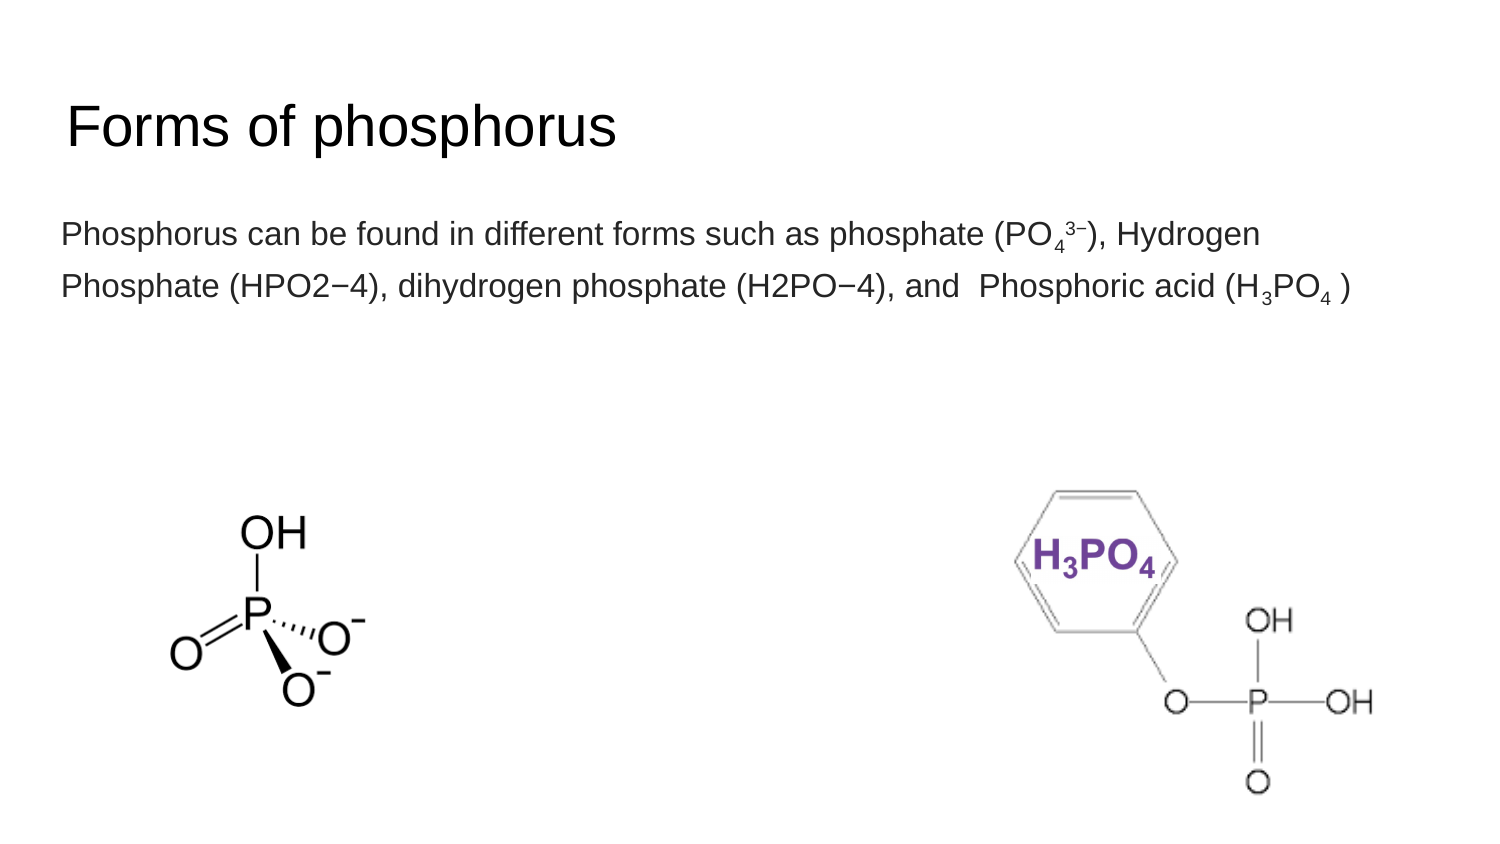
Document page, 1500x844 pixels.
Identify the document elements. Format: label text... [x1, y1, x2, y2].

picture [934, 455, 1421, 821]
title Forms of phosphorus [51, 72, 1449, 167]
picture [157, 495, 377, 728]
list Phosphorus can be found in different forms such as phosphate (PO43−), Hydrogen Phosphate (HPO2−4), dihydrogen phosphate (H2PO−4), and Phosphoric acid (H3PO4 ) [45, 190, 1444, 751]
